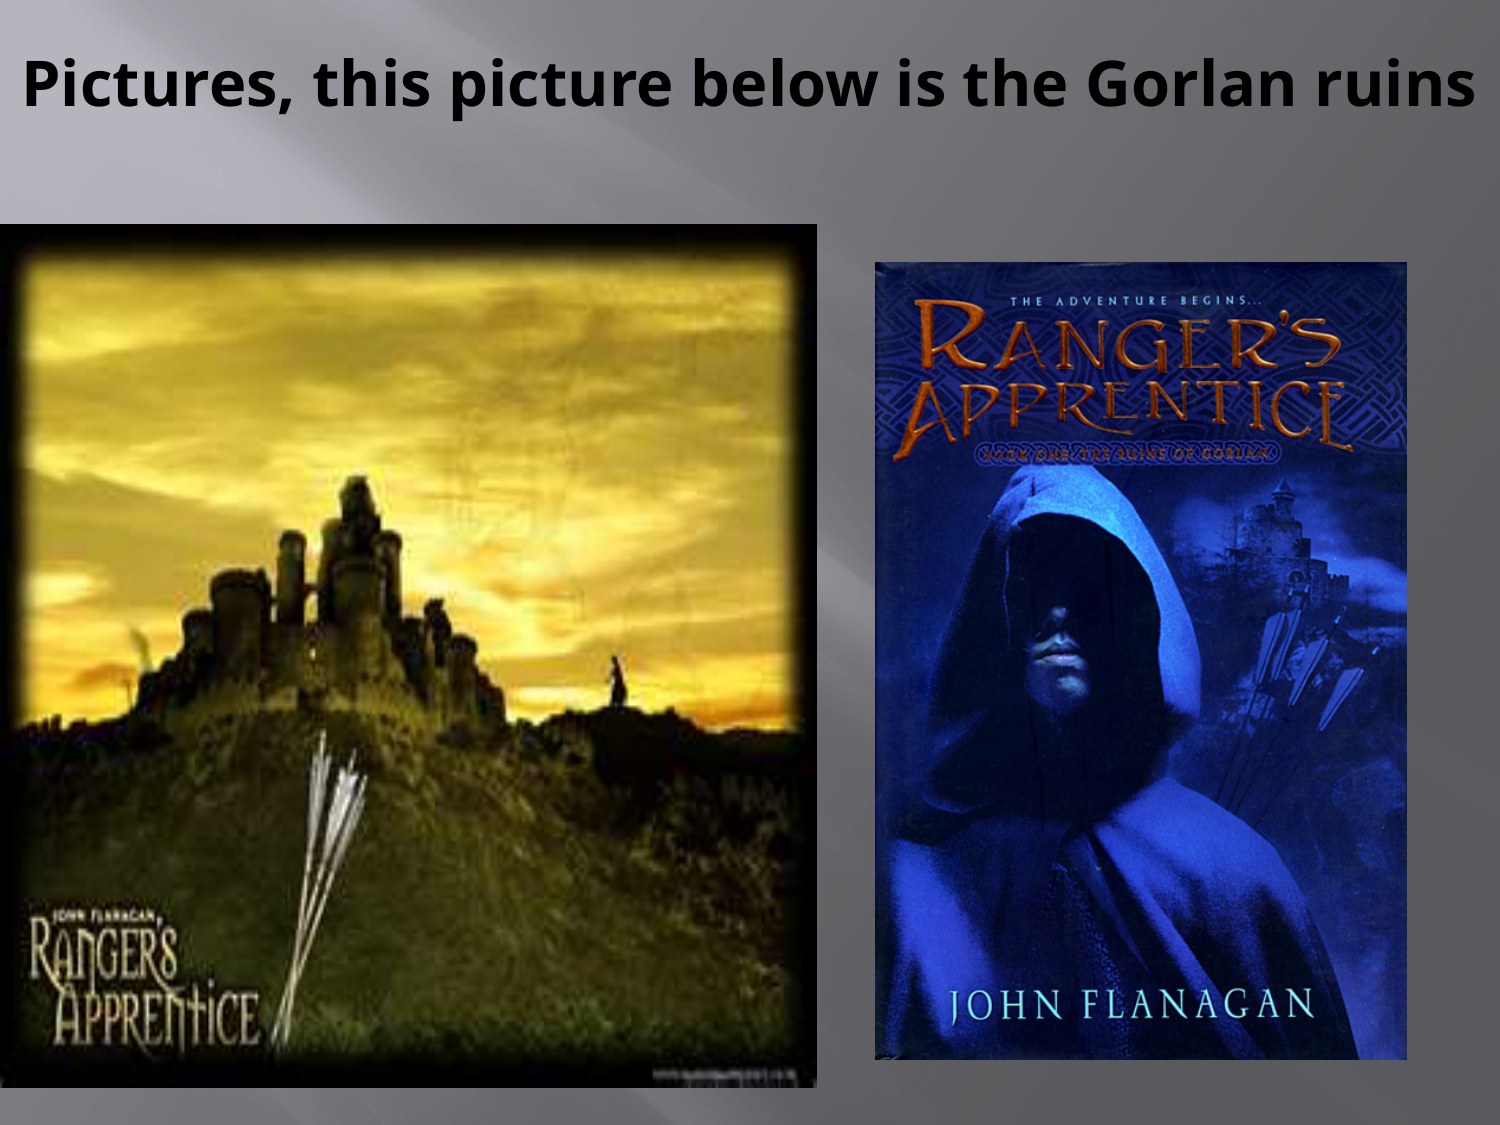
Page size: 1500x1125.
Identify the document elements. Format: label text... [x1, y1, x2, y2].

picture [0, 224, 817, 1088]
title Pictures, this picture below is the Gorlan ruins [0, 0, 1500, 163]
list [874, 262, 1407, 1061]
